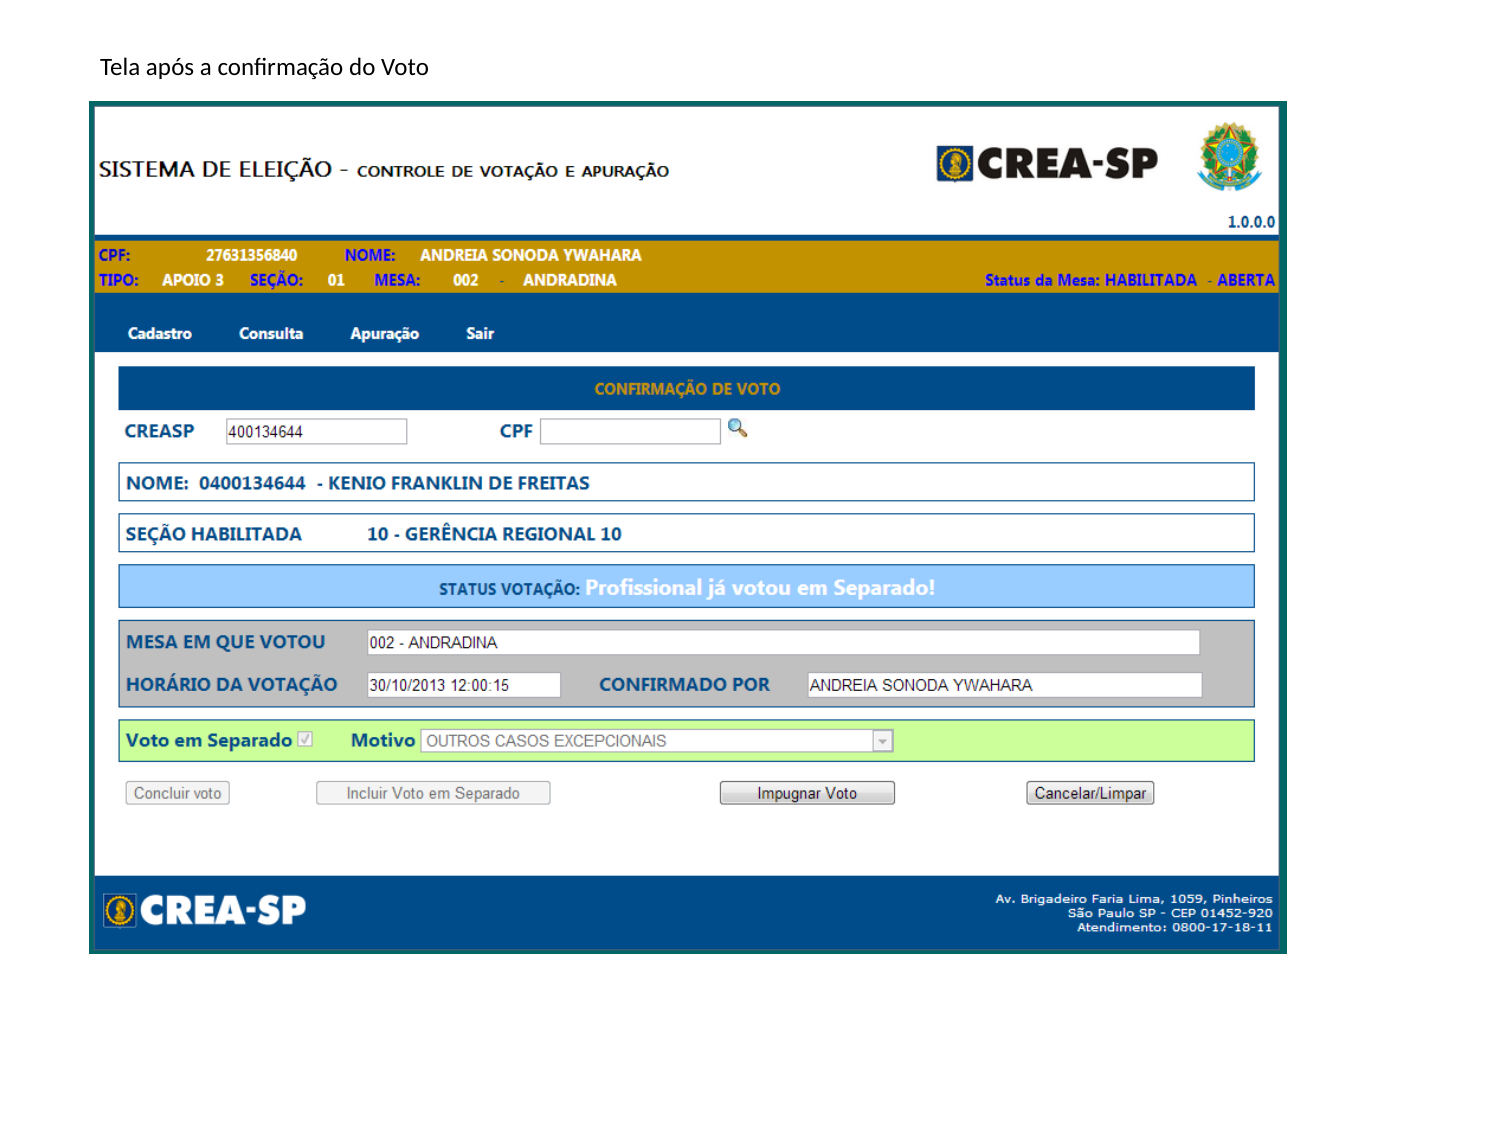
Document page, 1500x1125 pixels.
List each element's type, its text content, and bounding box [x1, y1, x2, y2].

picture [88, 101, 1287, 954]
text_box Tela após a confirmação do Voto [85, 42, 688, 88]
